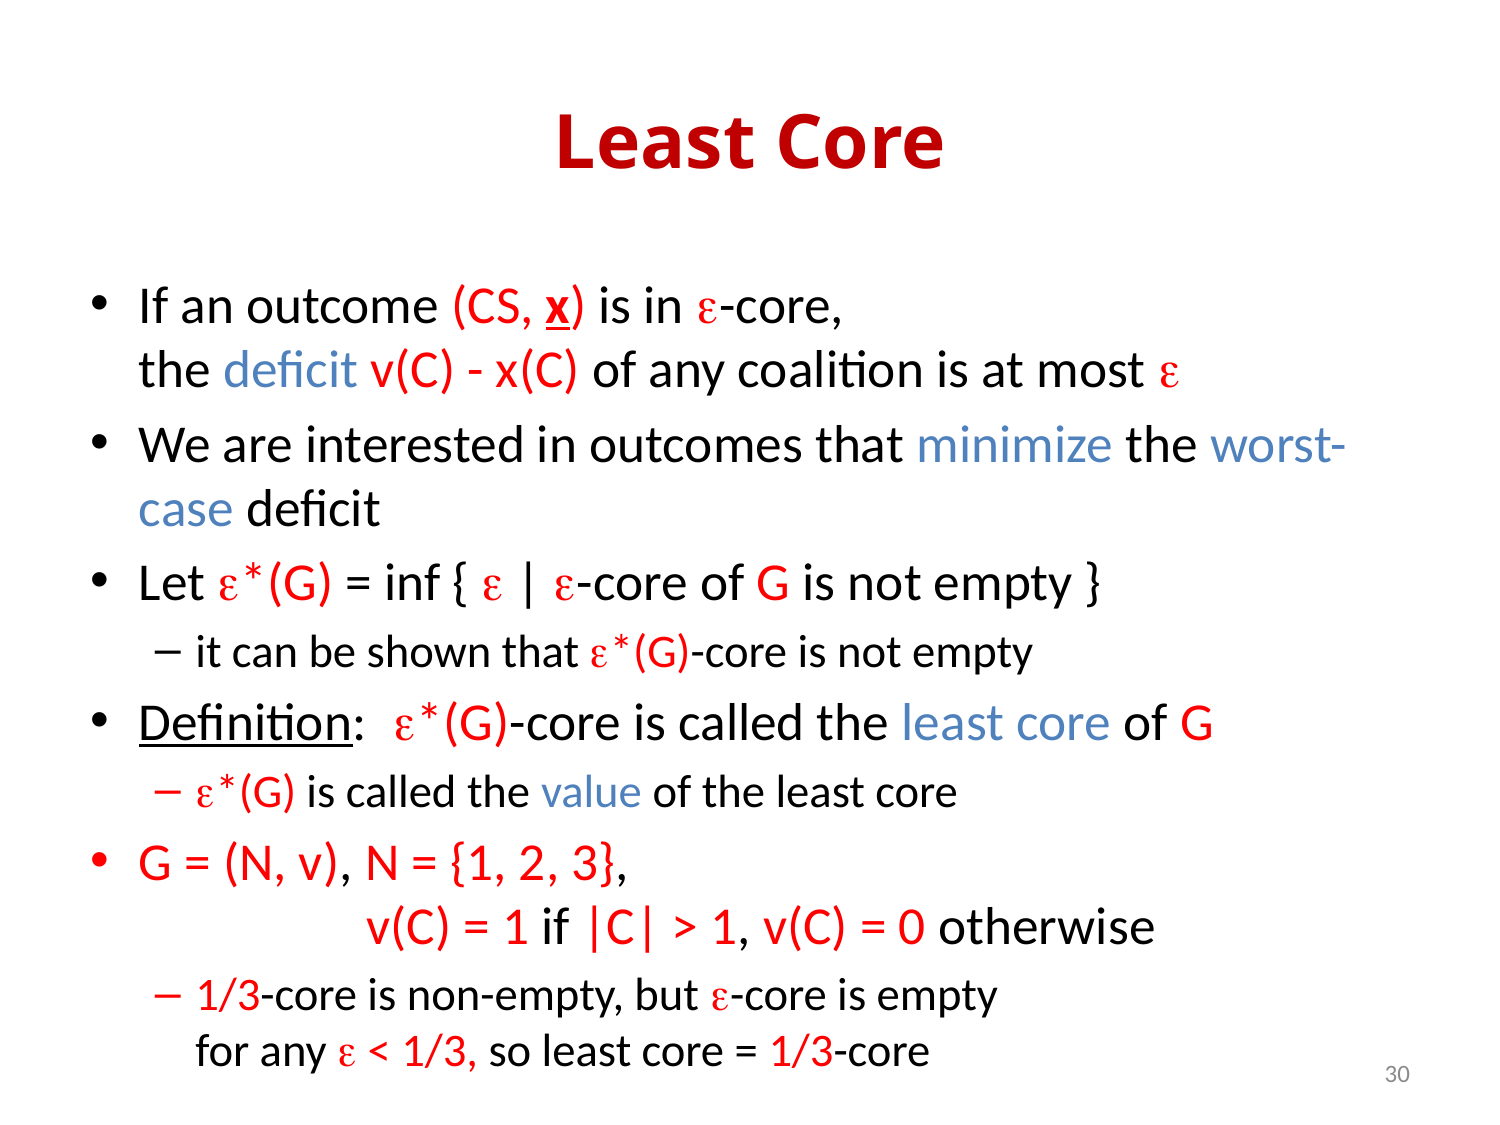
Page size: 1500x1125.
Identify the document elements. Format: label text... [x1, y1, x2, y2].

slide_number 30 [1074, 1042, 1425, 1103]
list If an outcome (CS, x) is in e-core, the deficit v(C) - x(C) of any coalition is at most e We are interested in outcomes that minimize the worst-case deficit Let e*(G) = inf { e | e-core of G is not empty } it can be shown that e*(G)-core is not empty Definition: e*(G)-core is called the least core of G e*(G) is called the value of the least core G = (N, v), N = {1, 2, 3}, v(C) = 1 if |C| > 1, v(C) = 0 otherwise 1/3-core is non-empty, but e-core is empty for any e < 1/3, so least core = 1/3-core [75, 262, 1425, 1094]
title Least Core [75, 45, 1425, 233]
